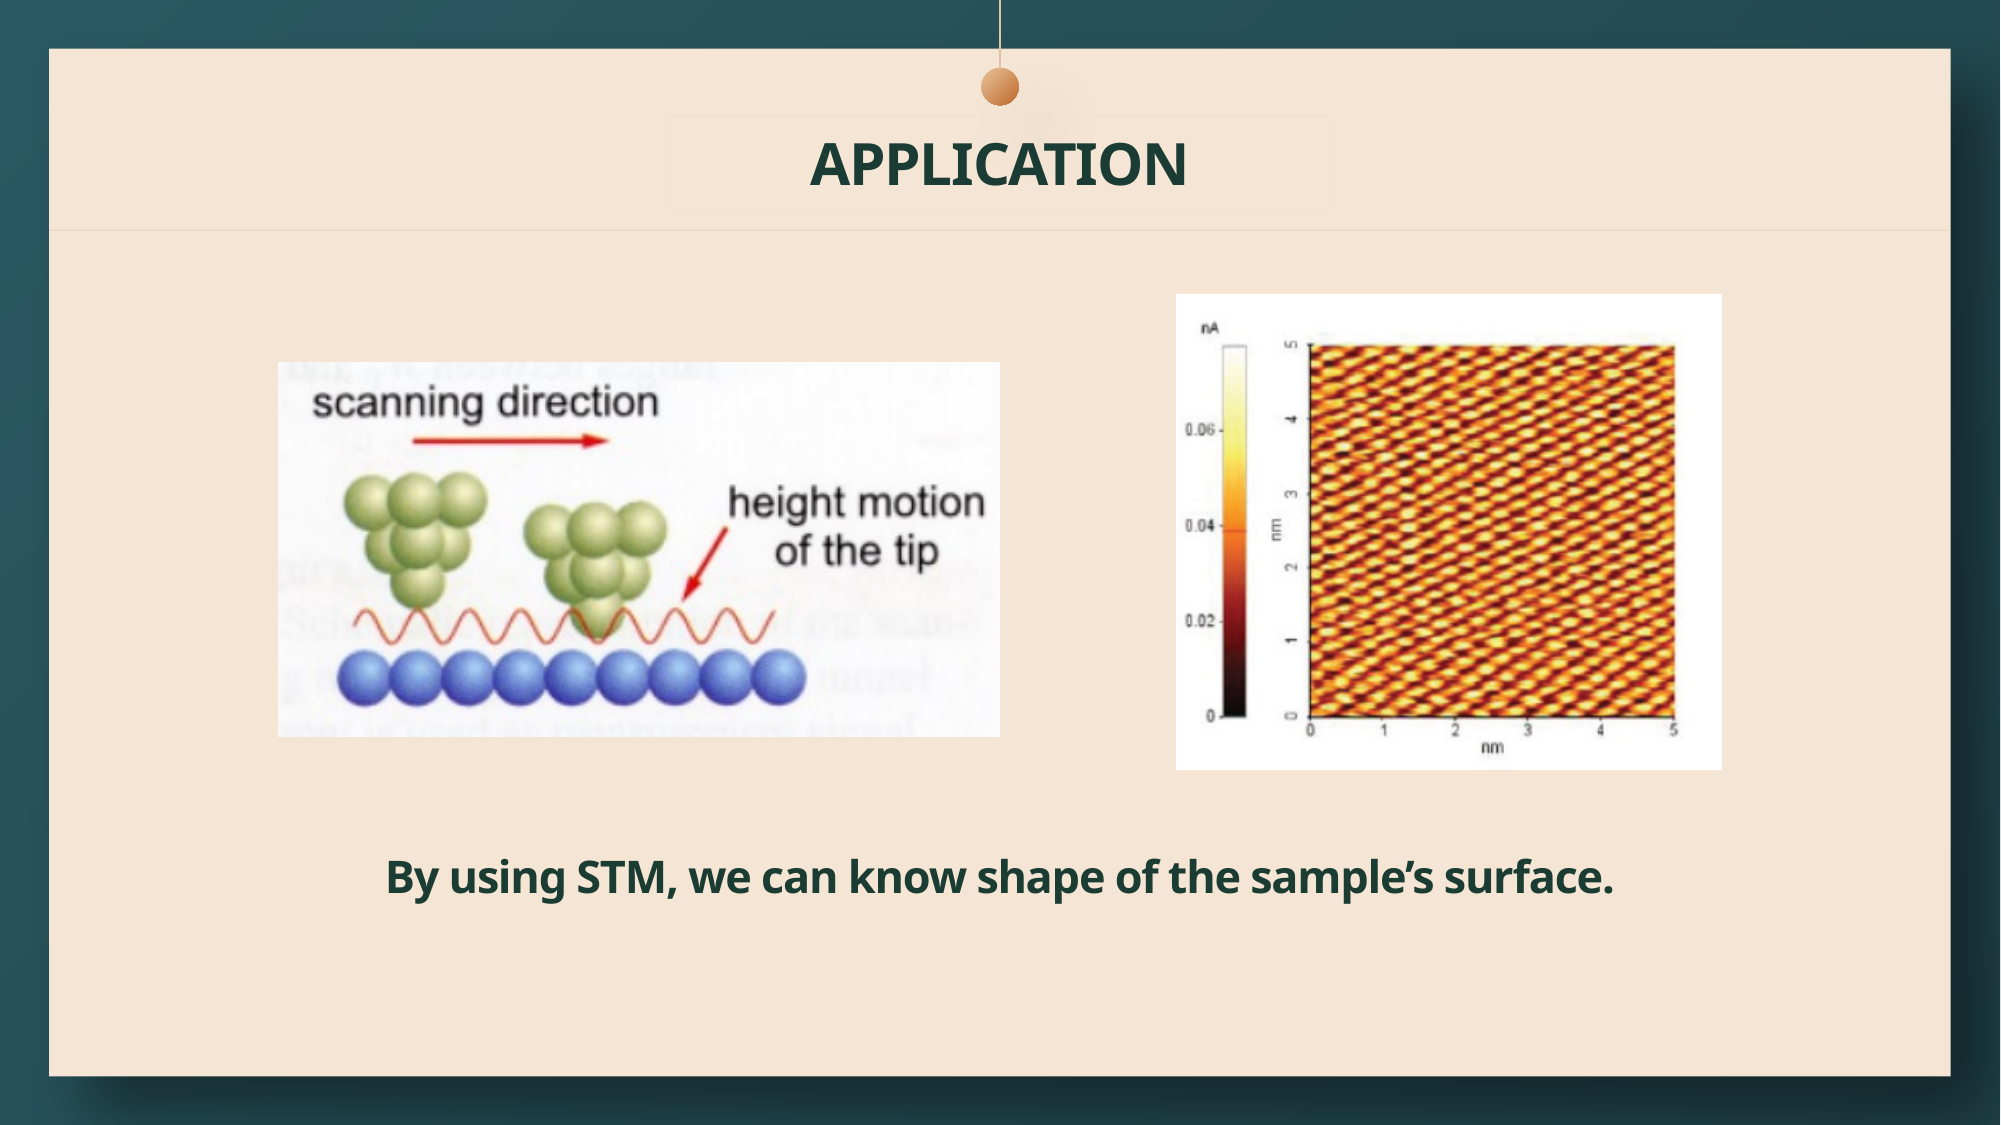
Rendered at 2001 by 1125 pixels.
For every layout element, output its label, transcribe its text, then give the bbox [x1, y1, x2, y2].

picture [278, 362, 1000, 737]
title APPLICATION [667, 115, 1333, 209]
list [1176, 294, 1722, 770]
list By using STM, we can know shape of the sample’s surface. [331, 803, 1670, 937]
